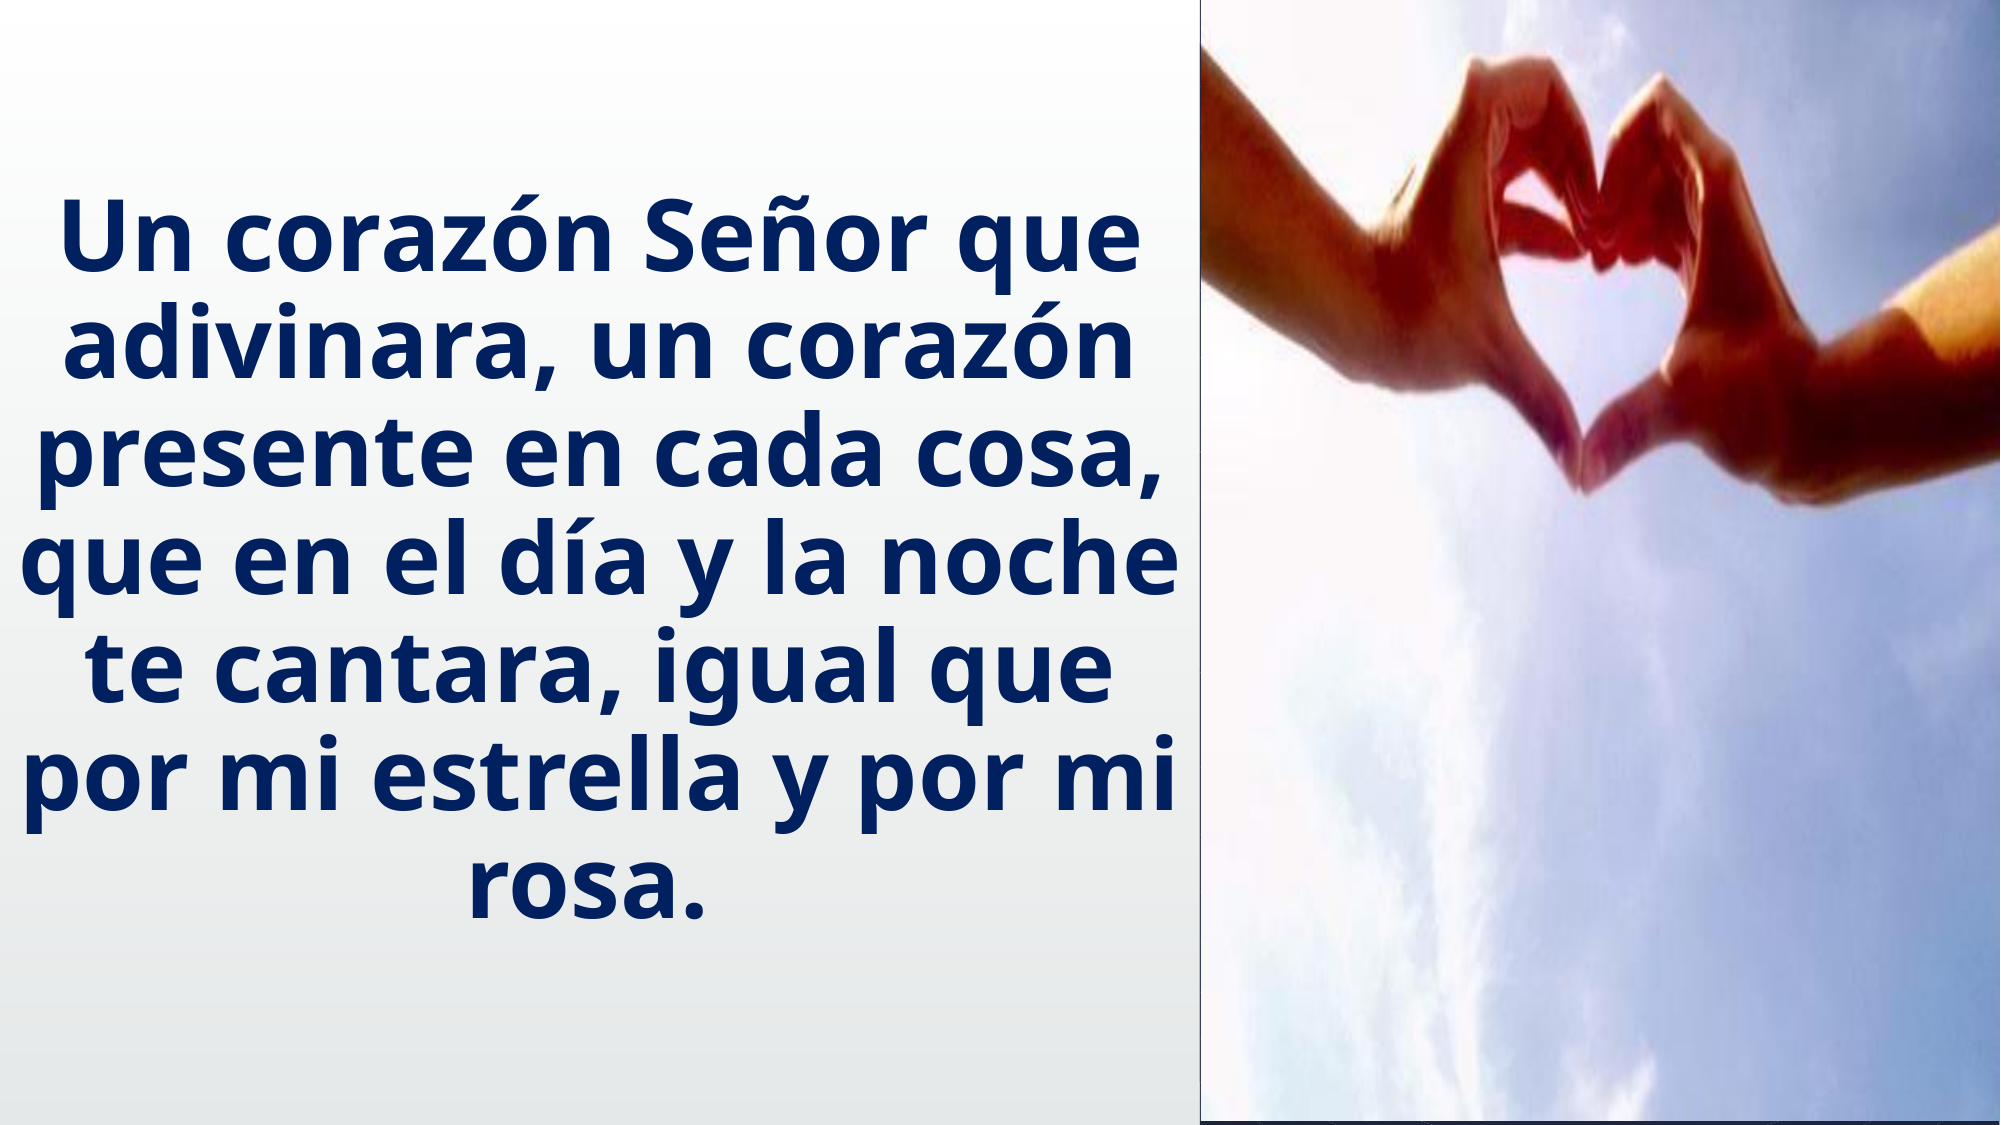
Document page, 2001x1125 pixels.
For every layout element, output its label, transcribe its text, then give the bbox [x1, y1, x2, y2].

title Un corazón Señor que adivinara, un corazón presente en cada cosa, que en el día y la noche te cantara, igual que por mi estrella y por mi rosa. [0, 0, 1200, 1125]
picture [1200, 0, 2000, 1125]
